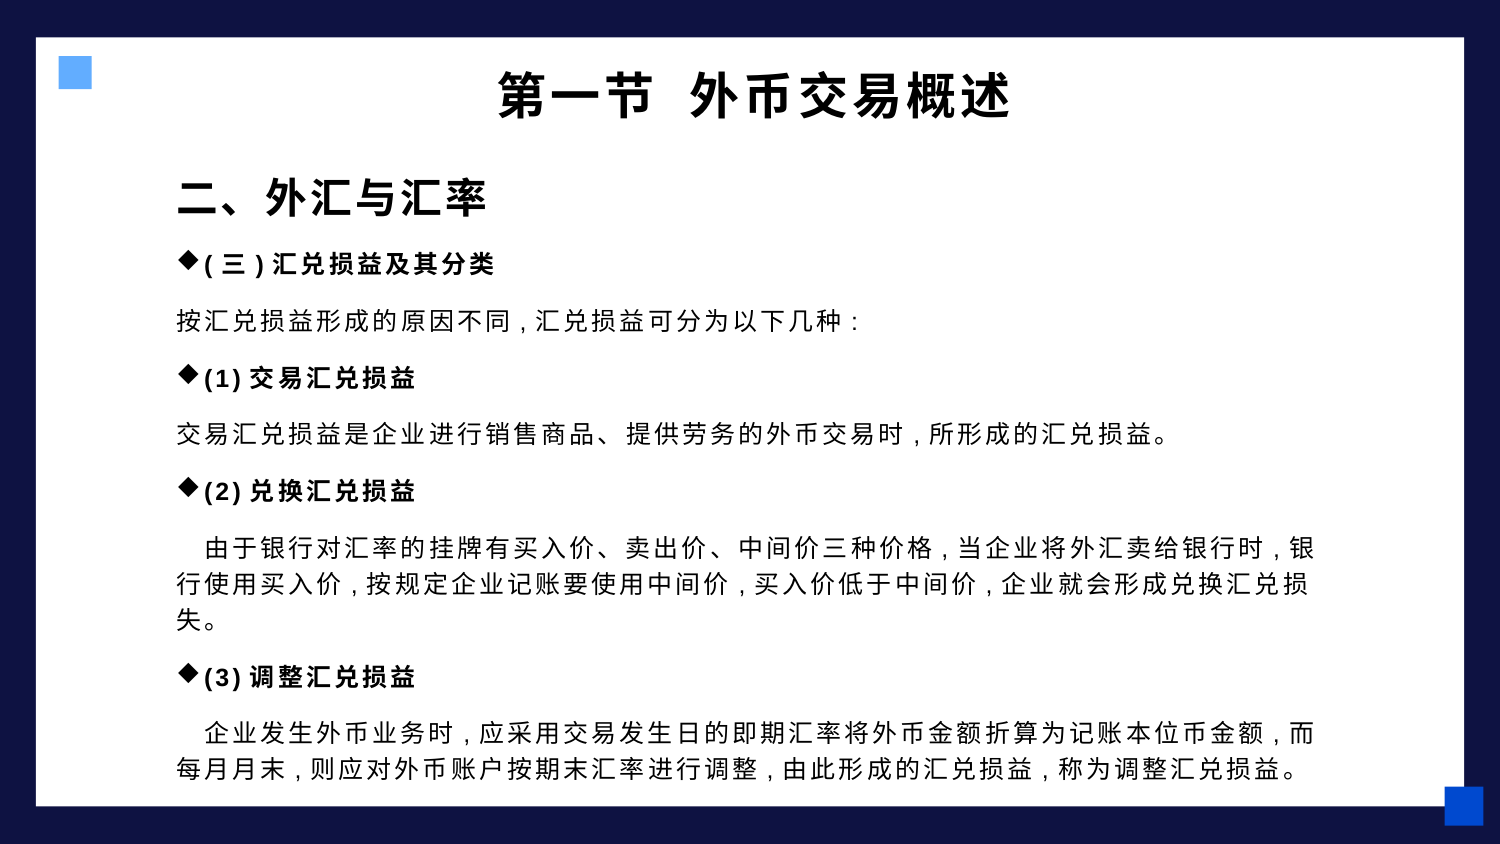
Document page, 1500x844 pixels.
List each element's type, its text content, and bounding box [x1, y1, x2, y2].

list 二、外汇与汇率 (三)汇兑损益及其分类 按汇兑损益形成的原因不同,汇兑损益可分为以下几种: (1)交易汇兑损益 交易汇兑损益是企业进行销售商品、提供劳务的外币交易时,所形成的汇兑损益。 (2)兑换汇兑损益 由于银行对汇率的挂牌有买入价、卖出价、中间价三种价格,当企业将外汇卖给银行时,银行使用买入价,按规定企业记账要使用中间价,买入价低于中间价,企业就会形成兑换汇兑损失。 (3)调整汇兑损益 企业发生外币业务时,应采用交易发生日的即期汇率将外币金额折算为记账本位币金额,而每月月末,则应对外币账户按期末汇率进行调整,由此形成的汇兑损益,称为调整汇兑损益。 [159, 161, 1344, 586]
title 第一节 外币交易概述 [159, 43, 1344, 133]
